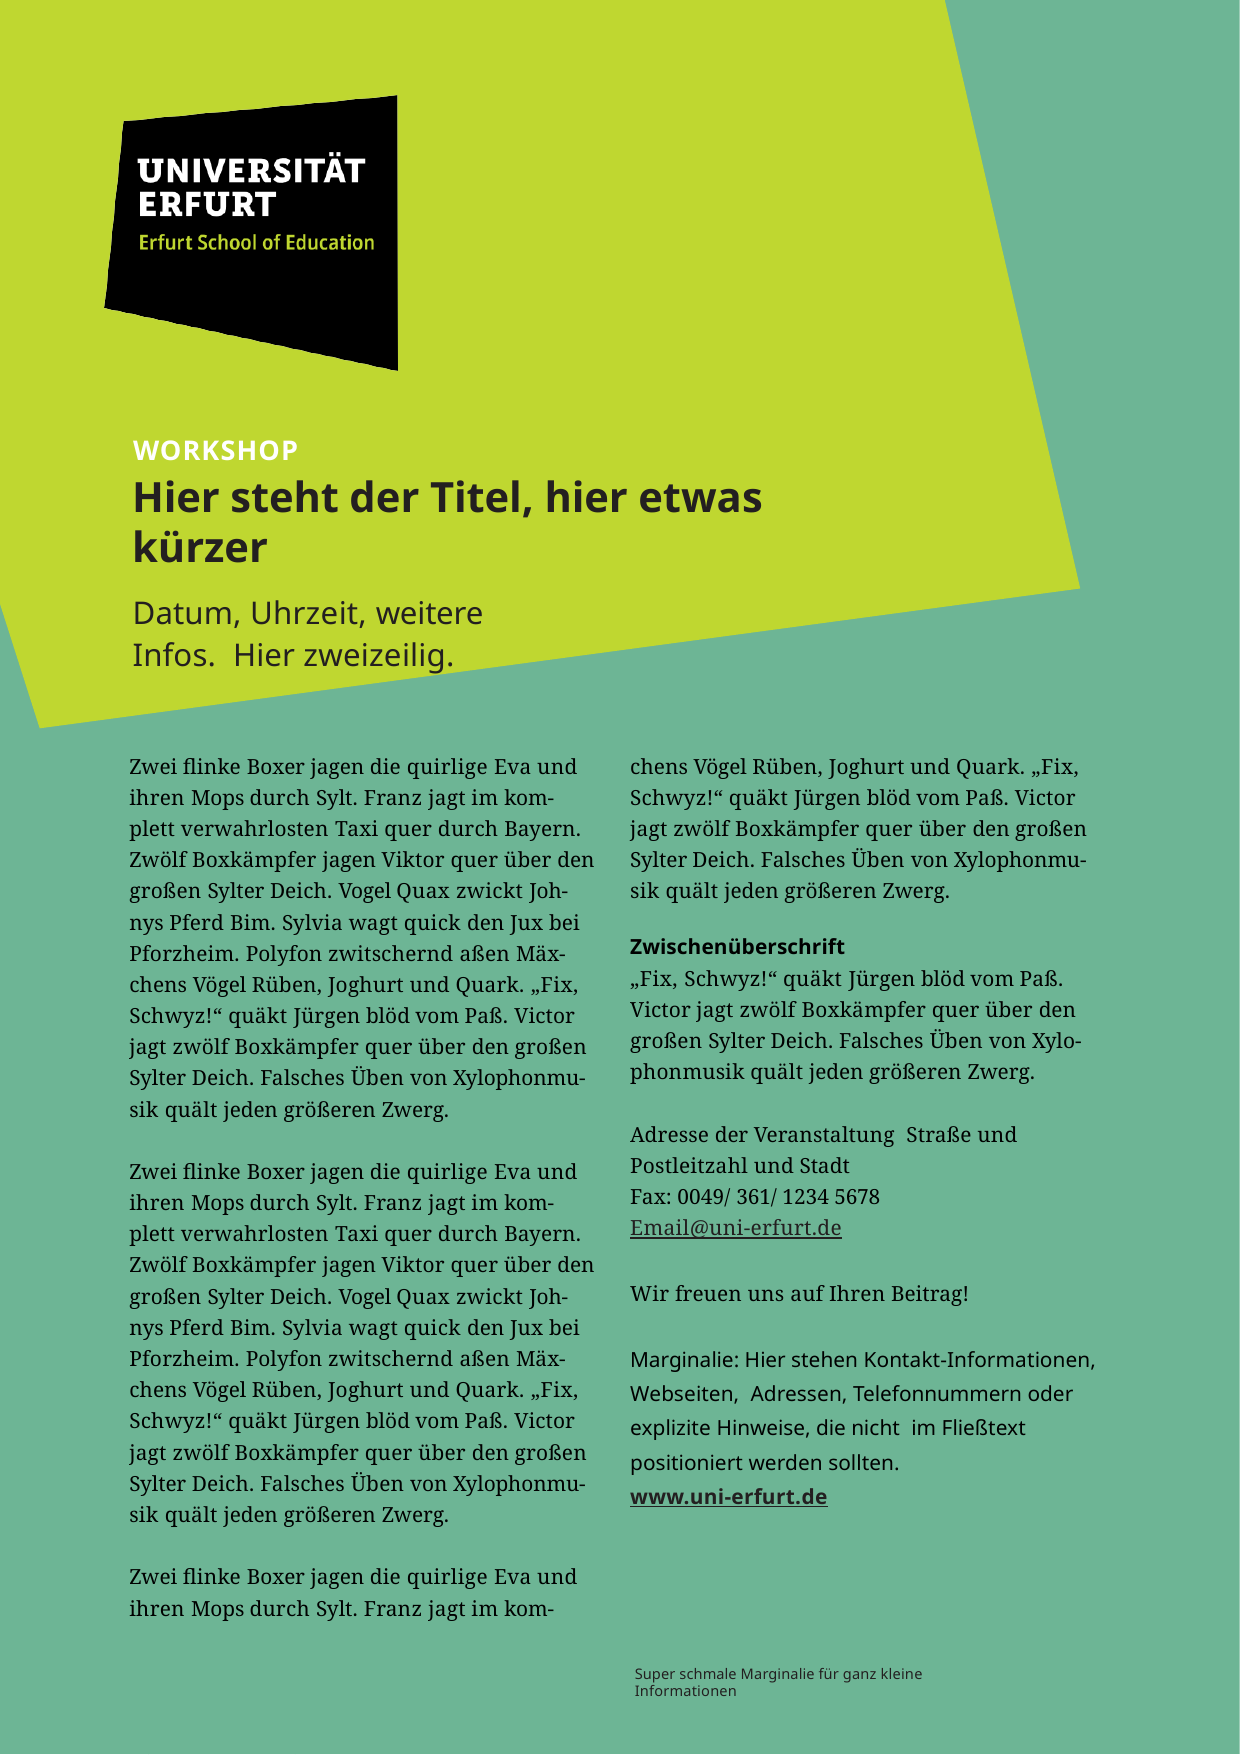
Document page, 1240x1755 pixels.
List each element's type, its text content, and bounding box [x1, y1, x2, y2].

text_box Super schmale Marginalie für ganz kleine Informationen [632, 1664, 966, 1700]
text_box WORKSHOP Hier steht der Titel, hier etwas kürzer Datum, Uhrzeit, weitere Infos. Hier zweizeilig. [130, 433, 845, 673]
picture [104, 95, 398, 371]
text_box Zwei flinke Boxer jagen die quirlige Eva und ihren Mops durch Sylt. Franz jagt im kom- plett verwahrlosten Taxi quer durch Bayern. Zwölf Boxkämpfer jagen Viktor quer über den großen Sylter Deich. Vogel Quax zwickt Joh- nys Pferd Bim. Sylvia wagt quick den Jux bei Pforzheim. Polyfon zwitschernd aßen Mäx- chens Vögel Rüben, Joghurt und Quark. „Fix, Schwyz!“ quäkt Jürgen blöd vom Paß. Victor jagt zwölf Boxkämpfer quer über den großen Sylter Deich. Falsches Üben von Xylophonmu- sik quält jeden größeren Zwerg. Zwei flinke Boxer jagen die quirlige Eva und ihren Mops durch Sylt. Franz jagt im kom- plett verwahrlosten Taxi quer durch Bayern. Zwölf Boxkämpfer jagen Viktor quer über den großen Sylter Deich. Vogel Quax zwickt Joh- nys Pferd Bim. Sylvia wagt quick den Jux bei Pforzheim. Polyfon zwitschernd aßen Mäx- chens Vögel Rüben, Joghurt und Quark. „Fix, Schwyz!“ quäkt Jürgen blöd vom Paß. Victor jagt zwölf Boxkämpfer quer über den großen Sylter Deich. Falsches Üben von Xylophonmu- sik quält jeden größeren Zwerg. Zwei flinke Boxer jagen die quirlige Eva und ihren Mops durch Sylt. Franz jagt im kom- Pforzheim. Polyfon zwitschernd aßen Mäx- chens Vögel Rüben, Joghurt und Quark. „Fix, Schwyz!“ quäkt Jürgen blöd vom Paß. Victor jagt zwölf Boxkämpfer quer über den großen Sylter Deich. Falsches Üben von Xylophonmu- sik quält jeden größeren Zwerg. Zwischenüberschrift „Fix, Schwyz!“ quäkt Jürgen blöd vom Paß. Victor jagt zwölf Boxkämpfer quer über den großen Sylter Deich. Falsches Üben von Xylo- phonmusik quält jeden größeren Zwerg. Adresse der Veranstaltung Straße und Postleitzahl und Stadt Fax: 0049/ 361/ 1234 5678 Email@uni-erfurt.de Wir freuen uns auf Ihren Beitrag! Marginalie: Hier stehen Kontakt-Informationen, Webseiten, Adressen, Telefonnummern oder explizite Hinweise, die nicht im Fließtext positioniert werden sollten. www.uni-erfurt.de [112, 739, 1120, 1755]
